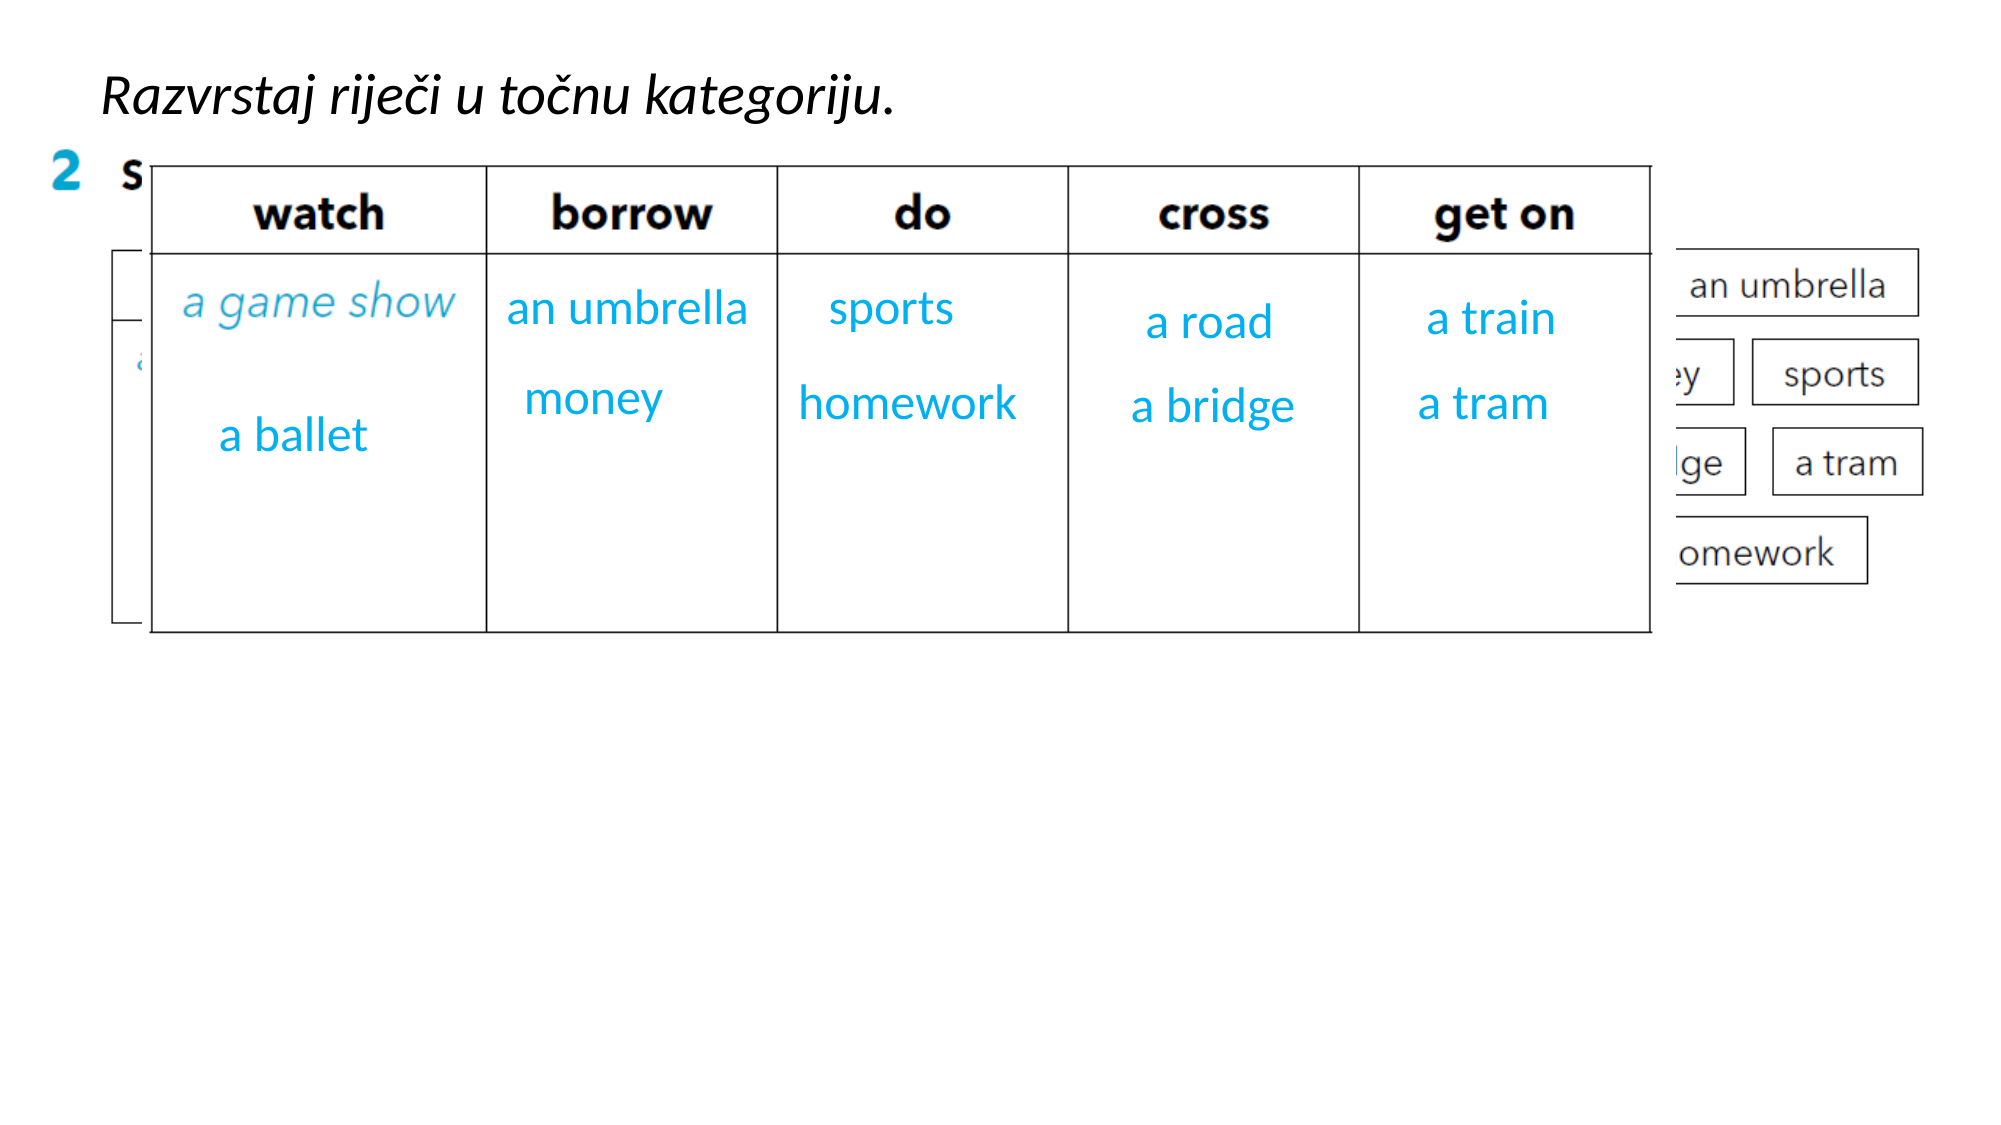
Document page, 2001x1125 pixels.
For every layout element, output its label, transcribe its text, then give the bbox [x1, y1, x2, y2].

text_box Razvrstaj riječi u točnu kategoriju. [86, 49, 1287, 134]
picture [23, 135, 1976, 649]
